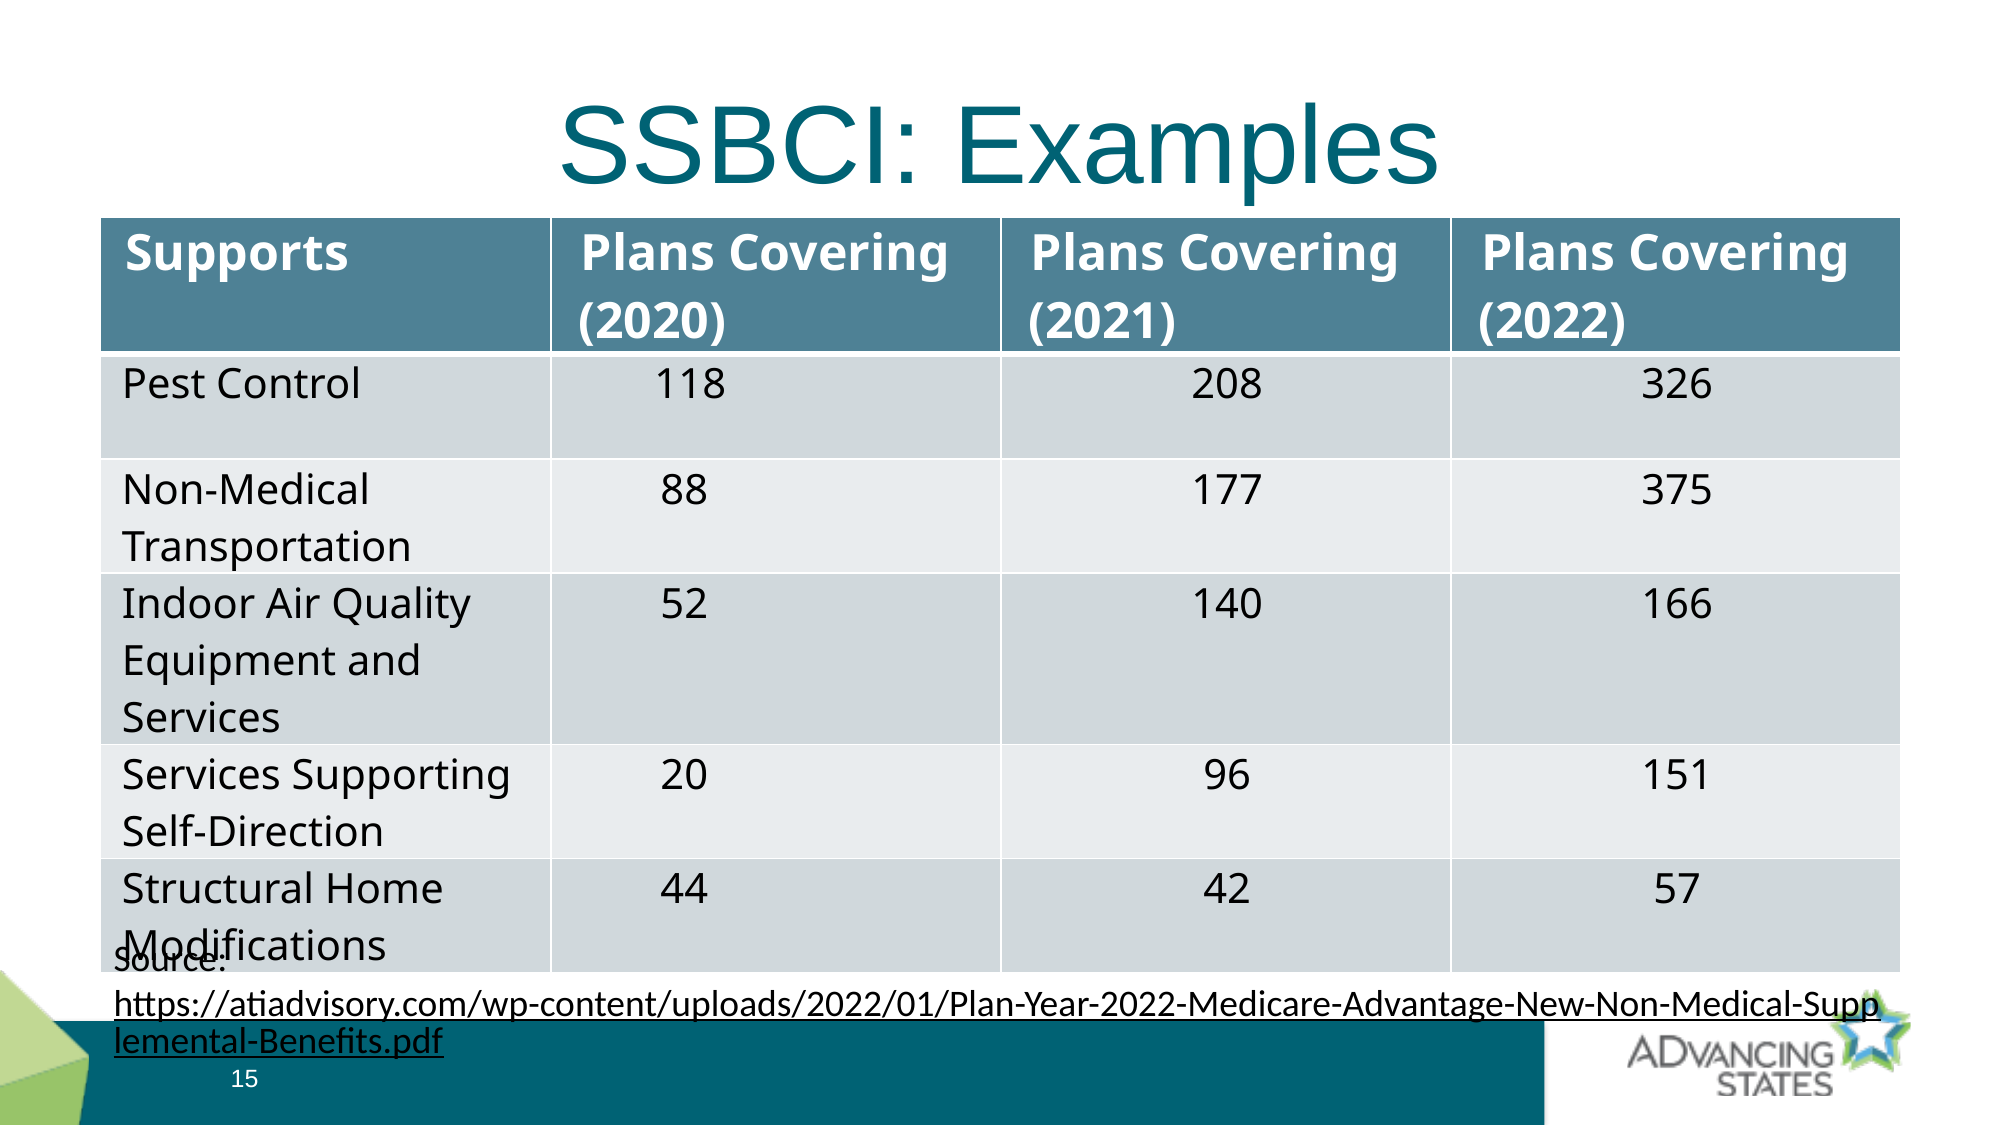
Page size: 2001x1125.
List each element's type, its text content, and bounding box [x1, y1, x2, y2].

table_cell Pest Control [101, 357, 550, 458]
table_cell Structural Home Modifications [101, 859, 550, 926]
table_cell Services Supporting Self-Direction [101, 745, 550, 858]
table_cell 208 [1002, 357, 1450, 458]
table_cell 326 [1452, 357, 1900, 458]
title SSBCI: Examples [99, 45, 1900, 216]
table_cell 96 [1002, 745, 1450, 858]
table_cell 57 [1452, 859, 1900, 926]
table_cell 151 [1452, 745, 1900, 858]
table_cell 375 [1452, 460, 1900, 572]
table_cell 177 [1002, 460, 1450, 572]
table_cell 140 [1002, 574, 1450, 744]
slide_number 15 [215, 1076, 683, 1108]
table_header Plans Covering (2021) [1002, 218, 1450, 351]
table_cell 42 [1002, 859, 1450, 926]
table_cell 44 [552, 859, 1000, 926]
table_cell Non-Medical Transportation [101, 460, 550, 572]
table_header Plans Covering (2020) [552, 218, 1000, 351]
table_cell 52 [552, 574, 1000, 744]
table_cell Indoor Air Quality Equipment and Services [101, 574, 550, 744]
table_header Supports [101, 218, 550, 351]
table_cell 166 [1452, 574, 1900, 744]
table_header Plans Covering (2022) [1452, 218, 1900, 351]
table_cell 88 [552, 460, 1000, 572]
text_box Source: https://atiadvisory.com/wp-content/uploads/2022/01/Plan-Year-2022-Medicare-Advantage-New-Non-Medical-Supplemental-Benefits.pdf [98, 926, 1900, 1076]
table_cell 20 [552, 745, 1000, 858]
table_cell 118 [552, 357, 1000, 458]
